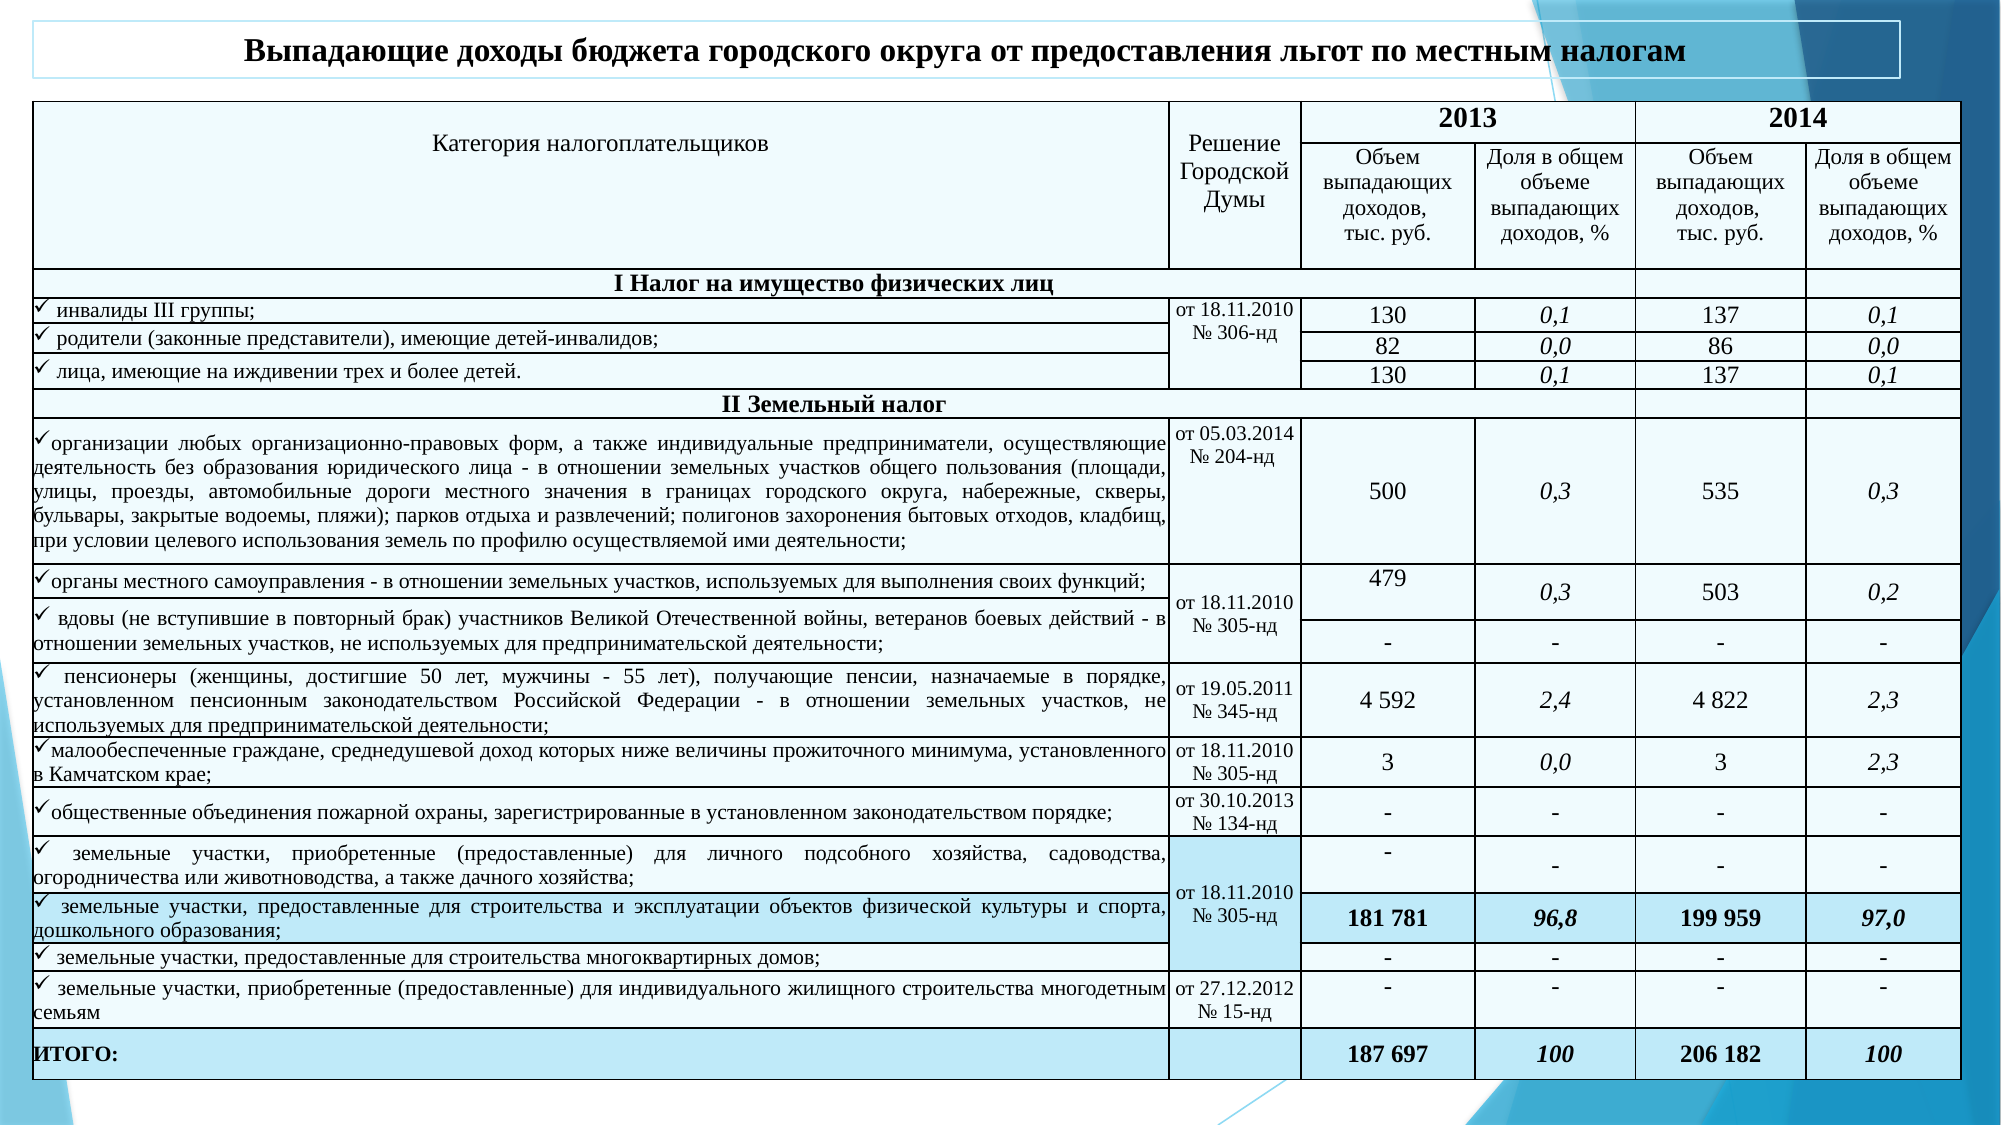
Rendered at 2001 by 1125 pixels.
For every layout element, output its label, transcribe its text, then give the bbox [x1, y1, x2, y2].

table_cell 0,0 [1476, 333, 1635, 360]
table_cell от 18.11.2010 № 305-нд [1170, 565, 1300, 662]
table_cell 206 182 [1636, 1029, 1805, 1079]
table_cell - [1302, 837, 1474, 892]
table_cell от 27.12.2012 № 15-нд [1170, 972, 1300, 1027]
table_header Решение Городской Думы [1170, 102, 1300, 268]
table_cell 500 [1302, 419, 1474, 563]
table_cell - [1807, 944, 1960, 970]
table_cell I Налог на имущество физических лиц [34, 270, 1635, 297]
table_cell малообеспеченные граждане, среднедушевой доход которых ниже величины прожиточного минимума, установленного в Камчатском крае; [34, 738, 1168, 786]
table_cell 0,1 [1807, 362, 1960, 388]
table_cell 4 592 [1302, 664, 1474, 736]
table_cell 0,3 [1476, 565, 1635, 619]
table_cell общественные объединения пожарной охраны, зарегистрированные в установленном законодательством порядке; [34, 788, 1168, 835]
table_cell [1636, 270, 1805, 297]
table_header 2013 [1302, 102, 1635, 142]
table_cell [1807, 270, 1960, 297]
table_cell - [1476, 621, 1635, 662]
table_cell инвалиды III группы; [34, 299, 1168, 322]
table_cell 3 [1302, 738, 1474, 786]
table_cell - [1302, 621, 1474, 662]
table_cell 503 [1636, 565, 1805, 619]
table_cell - [1807, 788, 1960, 835]
table_cell земельные участки, приобретенные (предоставленные) для индивидуального жилищного строительства многодетным семьям [34, 972, 1168, 1027]
table_cell 0,3 [1807, 419, 1960, 563]
table_cell 0,3 [1476, 419, 1635, 563]
table_cell - [1807, 837, 1960, 892]
table_cell [1170, 1029, 1300, 1079]
table_cell - [1302, 972, 1474, 1027]
table_cell Объем выпадающих доходов, тыс. руб. [1636, 144, 1805, 268]
table_cell 535 [1636, 419, 1805, 563]
table_cell - [1636, 837, 1805, 892]
table_cell от 18.11.2010 № 306-нд [1170, 299, 1300, 388]
table_cell органы местного самоуправления - в отношении земельных участков, используемых для выполнения своих функций; [34, 565, 1168, 597]
table_cell 4 822 [1636, 664, 1805, 736]
table_cell - [1807, 972, 1960, 1027]
table_cell земельные участки, предоставленные для строительства и эксплуатации объектов физической культуры и спорта, дошкольного образования; [34, 894, 1168, 942]
table_cell ИТОГО: [34, 1029, 1168, 1079]
table_cell 0,1 [1807, 299, 1960, 331]
table_cell 96,8 [1476, 894, 1635, 942]
table_cell пенсионеры (женщины, достигшие 50 лет, мужчины - 55 лет), получающие пенсии, назначаемые в порядке, установленном пенсионным законодательством Российской Федерации - в отношении земельных участков, не используемых для предпринимательской деятельности; [34, 664, 1168, 736]
table_header Категория налогоплательщиков [34, 102, 1168, 268]
table_cell 137 [1636, 362, 1805, 388]
table_cell 0,0 [1807, 333, 1960, 360]
table_cell Доля в общем объеме выпадающих доходов, % [1807, 144, 1960, 268]
table_cell 0,0 [1476, 738, 1635, 786]
table_cell 86 [1636, 333, 1805, 360]
table_cell 0,1 [1476, 362, 1635, 388]
title Выпадающие доходы бюджета городского округа от предоставления льгот по местным налогам [32, 20, 1901, 79]
table_cell - [1636, 621, 1805, 662]
table_cell 130 [1302, 299, 1474, 331]
table_cell 479 [1302, 565, 1474, 619]
table_cell - [1636, 944, 1805, 970]
table_cell Доля в общем объеме выпадающих доходов, % [1476, 144, 1635, 268]
table_cell 97,0 [1807, 894, 1960, 942]
table_cell - [1636, 972, 1805, 1027]
table_cell 100 [1807, 1029, 1960, 1079]
table_cell - [1302, 788, 1474, 835]
table_cell от 30.10.2013 № 134-нд [1170, 788, 1300, 835]
table_cell от 19.05.2011 № 345-нд [1170, 664, 1300, 736]
table_cell - [1302, 944, 1474, 970]
table_cell лица, имеющие на иждивении трех и более детей. [34, 354, 1168, 388]
table_cell от 18.11.2010 № 305-нд [1170, 738, 1300, 786]
table_cell 130 [1302, 362, 1474, 388]
table_cell организации любых организационно-правовых форм, а также индивидуальные предприниматели, осуществляющие деятельность без образования юридического лица - в отношении земельных участков общего пользования (площади, улицы, проезды, автомобильные дороги местного значения в границах городского округа, набережные, скверы, бульвары, закрытые водоемы, пляжи); парков отдыха и развлечений; полигонов захоронения бытовых отходов, кладбищ, при условии целевого использования земель по профилю осуществляемой ими деятельности; [34, 419, 1168, 563]
table_cell 137 [1636, 299, 1805, 331]
table_cell 181 781 [1302, 894, 1474, 942]
table_cell 100 [1476, 1029, 1635, 1079]
table_cell 2,3 [1807, 664, 1960, 736]
table_cell земельные участки, предоставленные для строительства многоквартирных домов; [34, 944, 1168, 970]
table_cell - [1476, 837, 1635, 892]
table_header 2014 [1636, 102, 1960, 142]
table_cell II Земельный налог [34, 390, 1635, 417]
table_cell вдовы (не вступившие в повторный брак) участников Великой Отечественной войны, ветеранов боевых действий - в отношении земельных участков, не используемых для предпринимательской деятельности; [34, 599, 1168, 662]
table_cell - [1636, 788, 1805, 835]
table_cell 82 [1302, 333, 1474, 360]
table_cell от 05.03.2014 № 204-нд [1170, 419, 1300, 563]
table_cell 199 959 [1636, 894, 1805, 942]
table_cell - [1476, 788, 1635, 835]
table_cell Объем выпадающих доходов, тыс. руб. [1302, 144, 1474, 268]
table_cell 2,3 [1807, 738, 1960, 786]
table_cell 0,1 [1476, 299, 1635, 331]
table_cell 0,2 [1807, 565, 1960, 619]
table_cell [1636, 390, 1805, 417]
table_cell земельные участки, приобретенные (предоставленные) для личного подсобного хозяйства, садоводства, огородничества или животноводства, а также дачного хозяйства; [34, 837, 1168, 892]
table_cell 187 697 [1302, 1029, 1474, 1079]
table_cell [1807, 390, 1960, 417]
table_cell 2,4 [1476, 664, 1635, 736]
table_cell - [1476, 972, 1635, 1027]
table_cell - [1807, 621, 1960, 662]
table_cell родители (законные представители), имеющие детей-инвалидов; [34, 324, 1168, 352]
table_cell от 18.11.2010 № 305-нд [1170, 837, 1300, 970]
table_cell - [1476, 944, 1635, 970]
table_cell 3 [1636, 738, 1805, 786]
